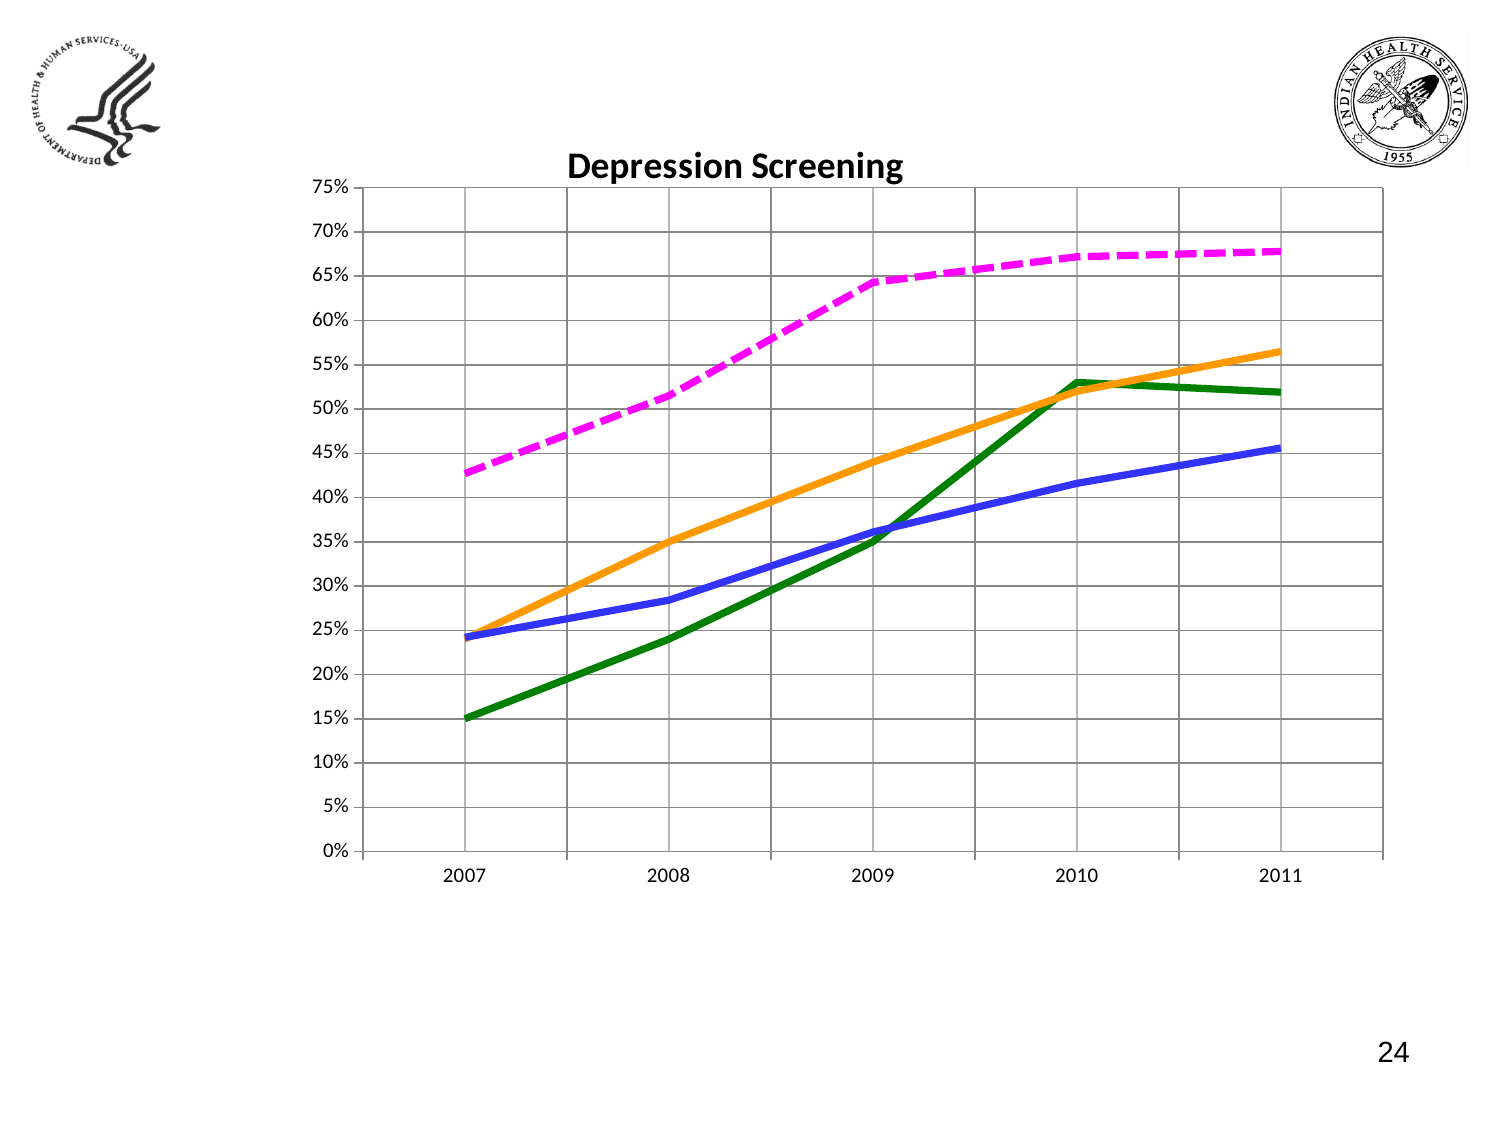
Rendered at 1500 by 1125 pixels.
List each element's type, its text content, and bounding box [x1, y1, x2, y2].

slide_number 24 [1074, 1025, 1425, 1104]
picture [28, 33, 164, 169]
chart [74, 112, 1396, 1027]
picture [1333, 33, 1469, 169]
